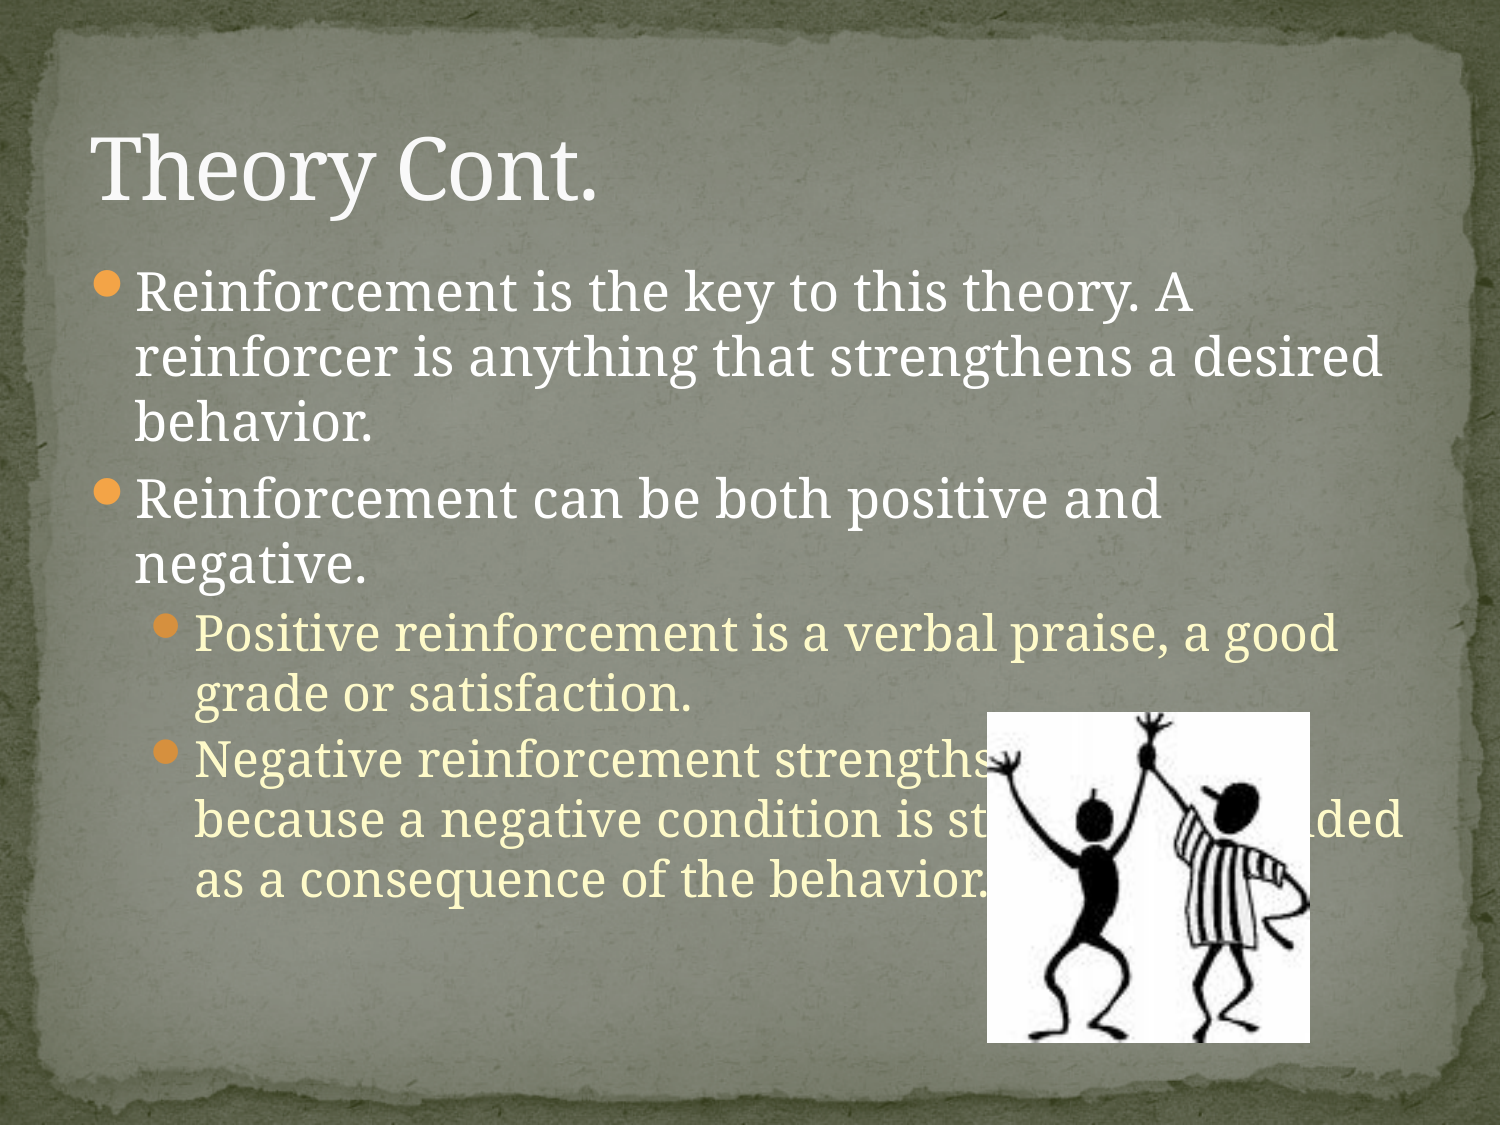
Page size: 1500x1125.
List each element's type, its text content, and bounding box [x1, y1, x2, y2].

picture [987, 712, 1310, 1043]
title Theory Cont. [74, 24, 1425, 225]
list Reinforcement is the key to this theory. A reinforcer is anything that strengthens a desired behavior. Reinforcement can be both positive and negative. Positive reinforcement is a verbal praise, a good grade or satisfaction. Negative reinforcement strengths a behavior because a negative condition is stopped or avoided as a consequence of the behavior. [75, 249, 1425, 1000]
